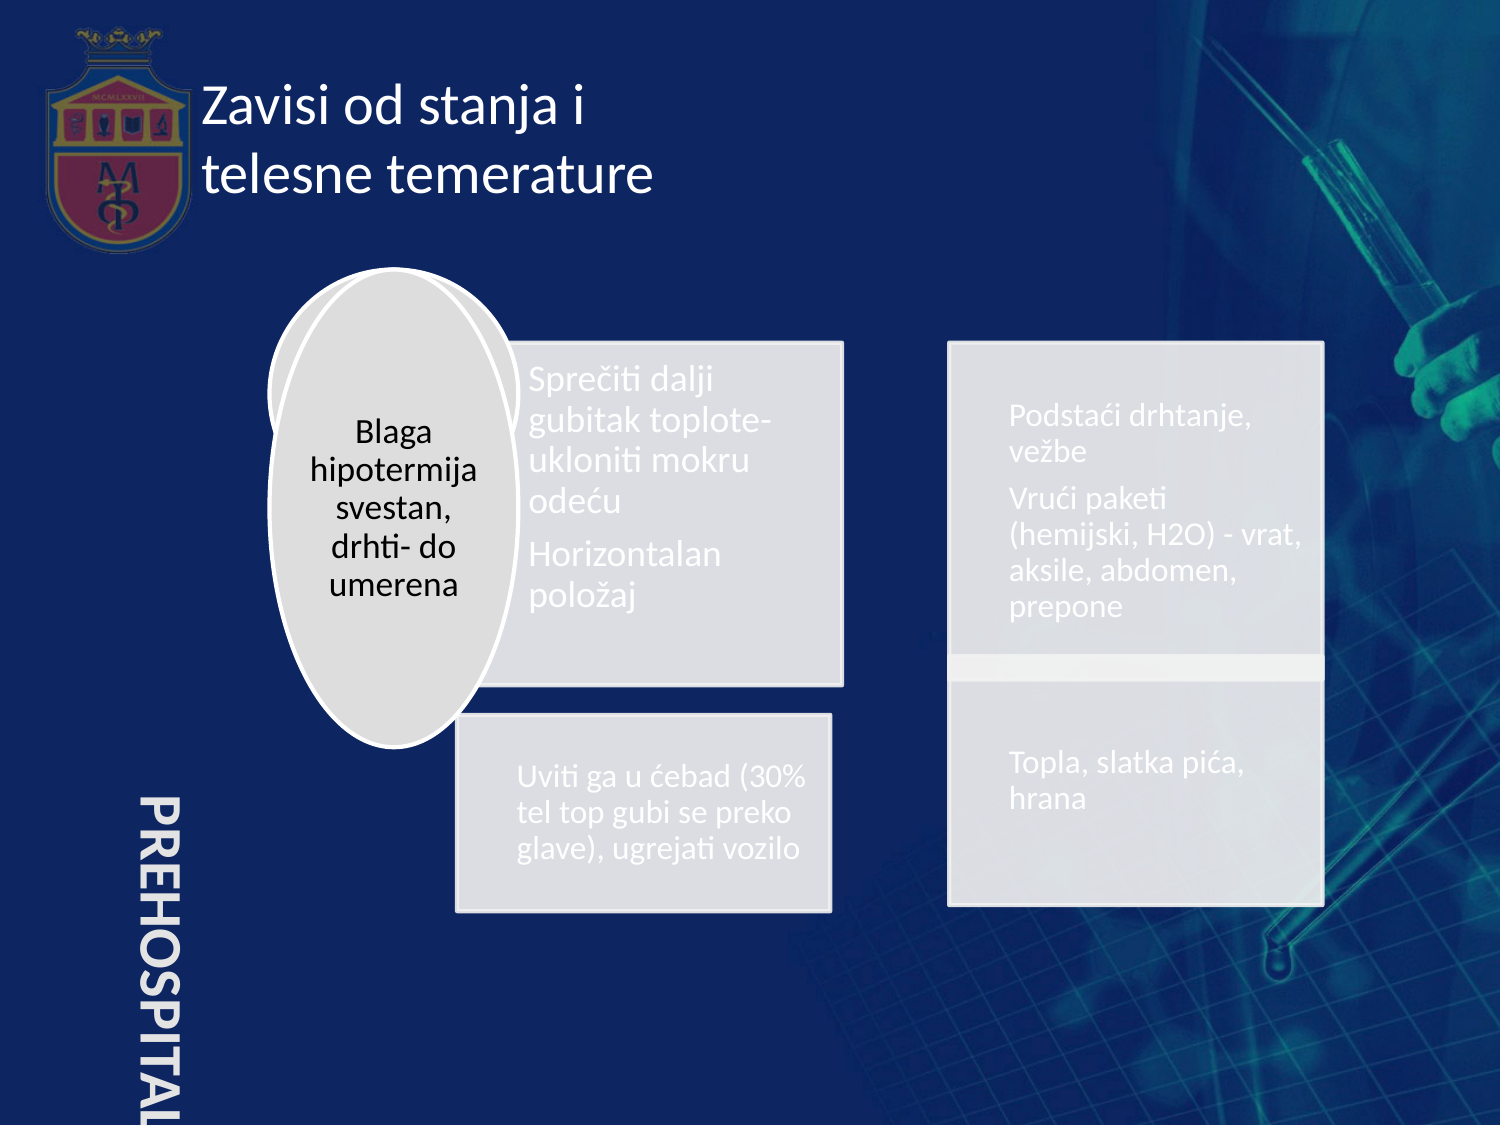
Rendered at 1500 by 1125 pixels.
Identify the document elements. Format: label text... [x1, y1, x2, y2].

picture [1279, 1049, 1290, 1054]
picture [0, 0, 1500, 1125]
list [269, 140, 1465, 1036]
title Prehospitalno [58, 257, 209, 1125]
list Zavisi od stanja i telesne temerature [186, 58, 715, 1036]
